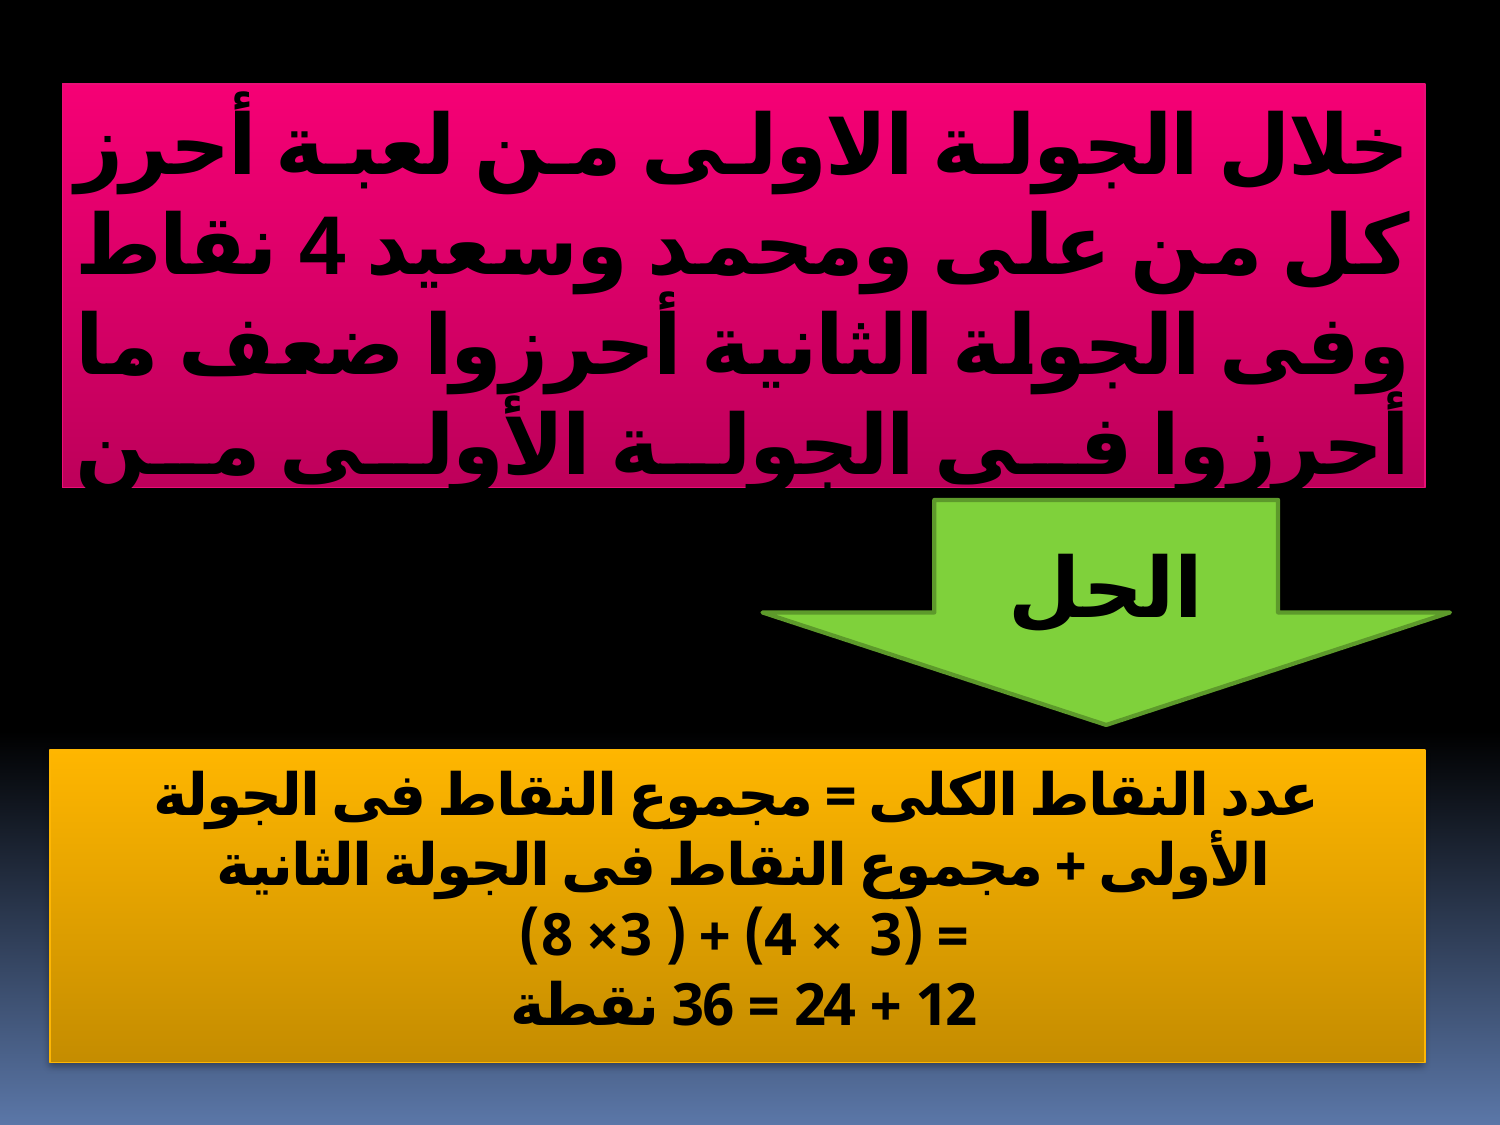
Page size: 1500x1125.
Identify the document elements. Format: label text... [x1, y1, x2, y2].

text_box خلال الجولة الاولى من لعبة أحرز كل من على ومحمد وسعيد 4 نقاط وفى الجولة الثانية أحرزوا ضعف ما أحرزوا فى الجولة الأولى من النقاط فما عدد النقاط الكلى ؟ [62, 83, 1426, 488]
text_box الحل [760, 497, 1453, 727]
text_box عدد النقاط الكلى = مجموع النقاط فى الجولة الأولى + مجموع النقاط فى الجولة الثانية = (3 × 4) + ( 3× 8) 12 + 24 = 36 نقطة [49, 749, 1426, 1063]
